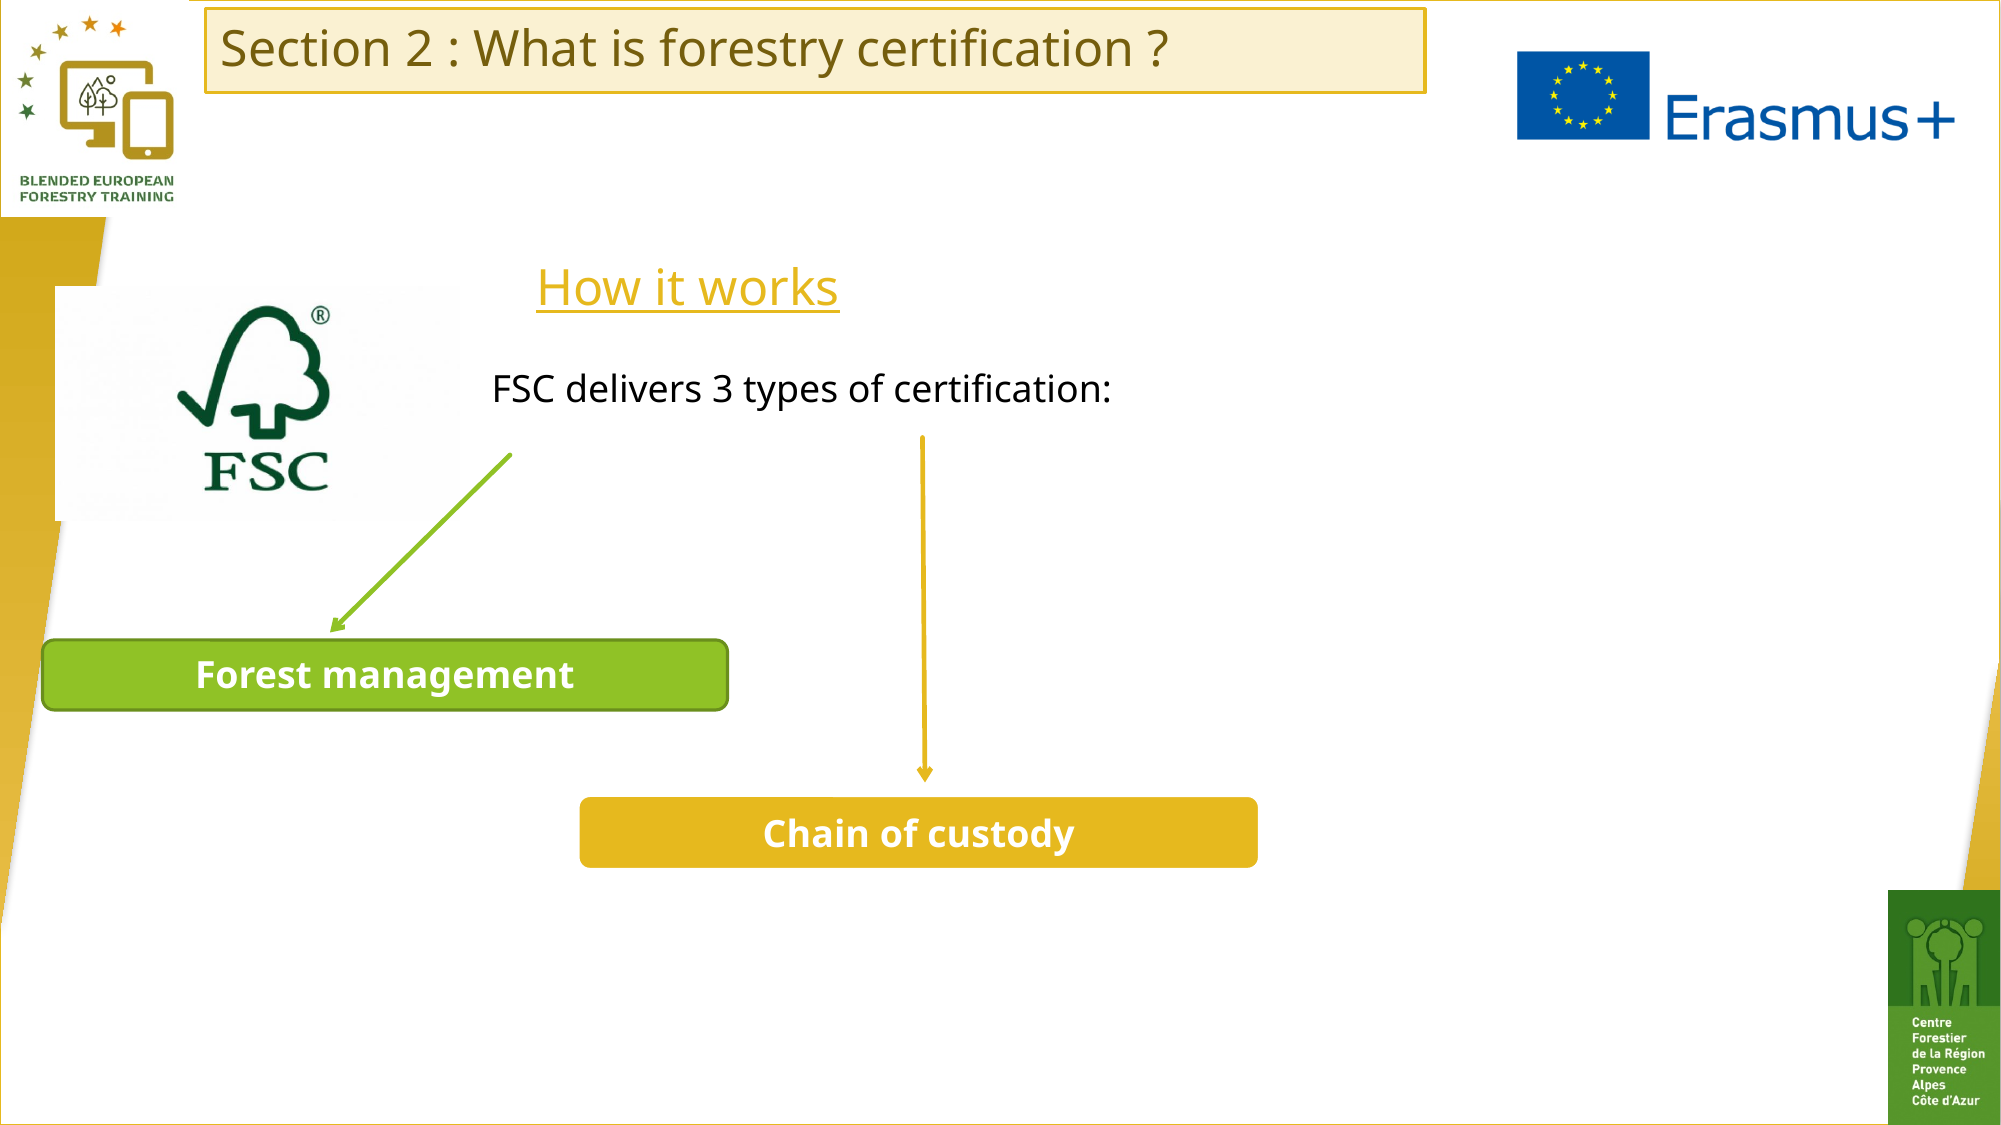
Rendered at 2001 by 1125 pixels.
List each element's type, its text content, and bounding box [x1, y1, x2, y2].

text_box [921, 436, 926, 783]
picture [0, 0, 190, 218]
picture [54, 285, 461, 522]
picture [1888, 890, 2000, 1125]
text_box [329, 454, 511, 633]
text_box Chain of custody [575, 792, 1263, 873]
text_box FSC delivers 3 types of certification: [476, 357, 1128, 418]
picture [1490, 25, 1980, 166]
text_box [0, 225, 105, 930]
text_box [0, 0, 2000, 1125]
text_box How it works [521, 248, 1075, 324]
title Section 2 : What is forestry certification ? [204, 7, 1427, 94]
text_box [1963, 658, 2000, 890]
text_box Forest management [40, 638, 730, 712]
